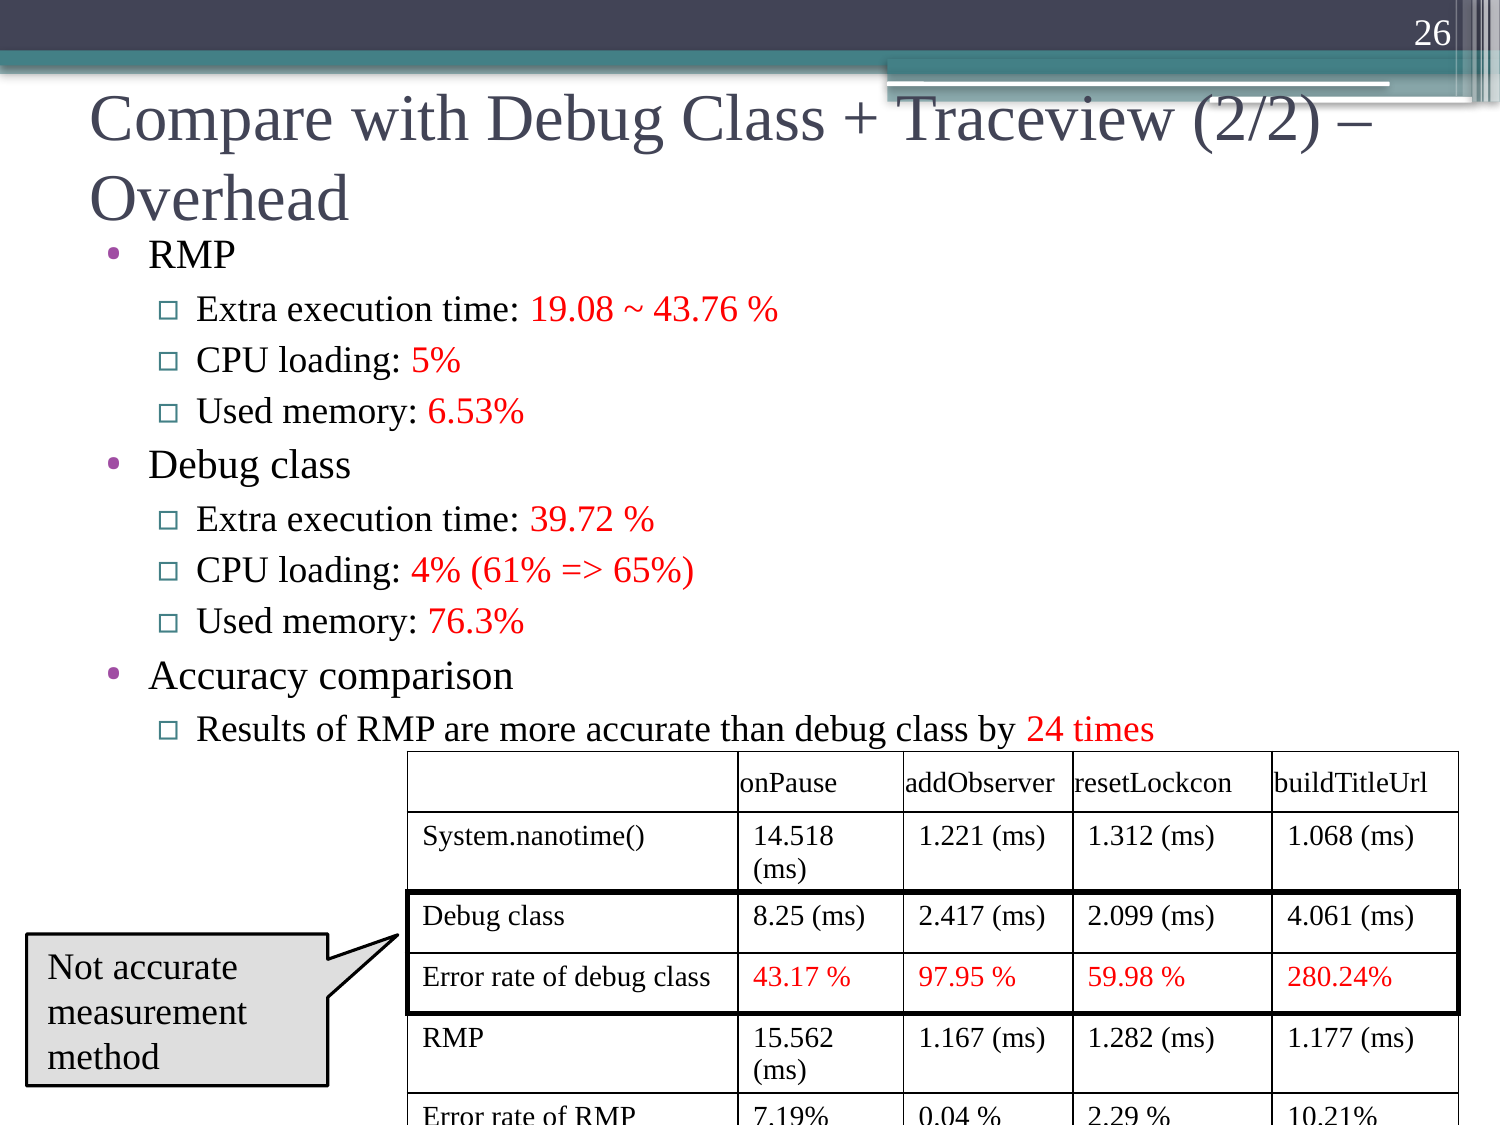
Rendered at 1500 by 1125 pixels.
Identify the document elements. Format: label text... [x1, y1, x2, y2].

table_cell 1.221 (ms) [904, 813, 1072, 889]
table_cell 15.562 (ms) [739, 1016, 903, 1092]
table_header resetLockcon [1074, 752, 1271, 811]
table_cell 97.95 % [904, 954, 1072, 1011]
table_header [408, 752, 737, 811]
slide_number 26 [1341, 0, 1466, 61]
title Compare with Debug Class + Traceview (2/2) – Overhead [75, 66, 1425, 242]
table_cell 8.25 (ms) [739, 895, 903, 952]
table_cell 2.417 (ms) [904, 895, 1072, 952]
table_cell 1.312 (ms) [1074, 813, 1271, 889]
table_cell RMP [408, 1016, 737, 1092]
table_cell 2.29 % [1074, 1094, 1271, 1125]
table_cell 280.24% [1273, 954, 1456, 1011]
table_cell 4.061 (ms) [1273, 895, 1456, 952]
table_cell Error rate of debug class [410, 954, 737, 1011]
table_header onPause [739, 752, 903, 811]
table_cell 43.17 % [739, 954, 903, 1011]
table_cell 1.167 (ms) [904, 1016, 1072, 1092]
table_cell 2.099 (ms) [1074, 895, 1271, 952]
table_cell Debug class [410, 895, 737, 952]
table_cell 14.518 (ms) [739, 813, 903, 889]
table_cell System.nanotime() [408, 813, 737, 889]
table_cell 59.98 % [1074, 954, 1271, 1011]
list RMP Extra execution time: 19.08 ~ 43.76 % CPU loading: 5% Used memory: 6.53% Debug class Extra execution time: 39.72 % CPU loading: 4% (61% => 65%) Used memory: 76.3% Accuracy comparison Results of RMP are more accurate than debug class by 24 times [73, 219, 1424, 930]
table_cell 1.068 (ms) [1273, 813, 1458, 889]
table_cell Error rate of RMP [408, 1094, 737, 1125]
table_cell 7.19% [739, 1094, 903, 1125]
table_header buildTitleUrl [1273, 752, 1458, 811]
table_cell 1.177 (ms) [1273, 1016, 1458, 1092]
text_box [26, 933, 329, 1086]
table_cell 1.282 (ms) [1074, 1016, 1271, 1092]
table_cell 10.21% [1273, 1094, 1458, 1125]
table_cell 0.04 % [904, 1094, 1072, 1125]
table_header addObserver [904, 752, 1072, 811]
